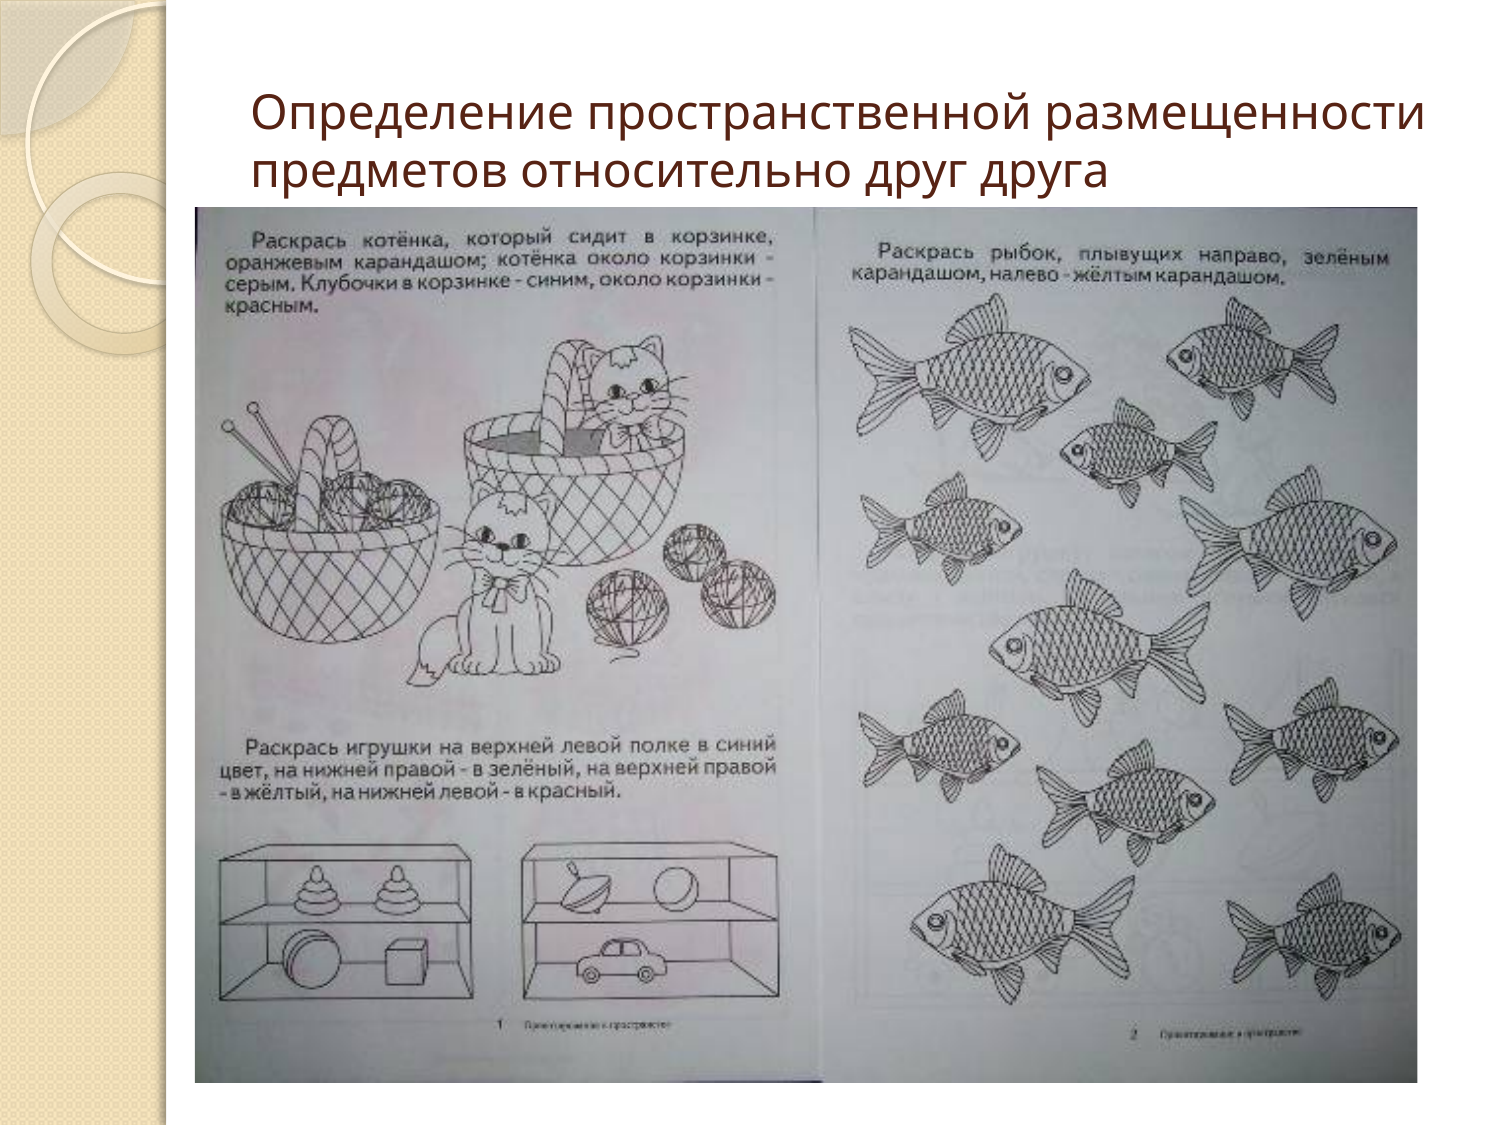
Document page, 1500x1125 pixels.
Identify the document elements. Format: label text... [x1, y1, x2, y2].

picture [194, 207, 1418, 1083]
title Определение пространственной размещенности предметов относительно друг друга [235, 45, 1466, 233]
